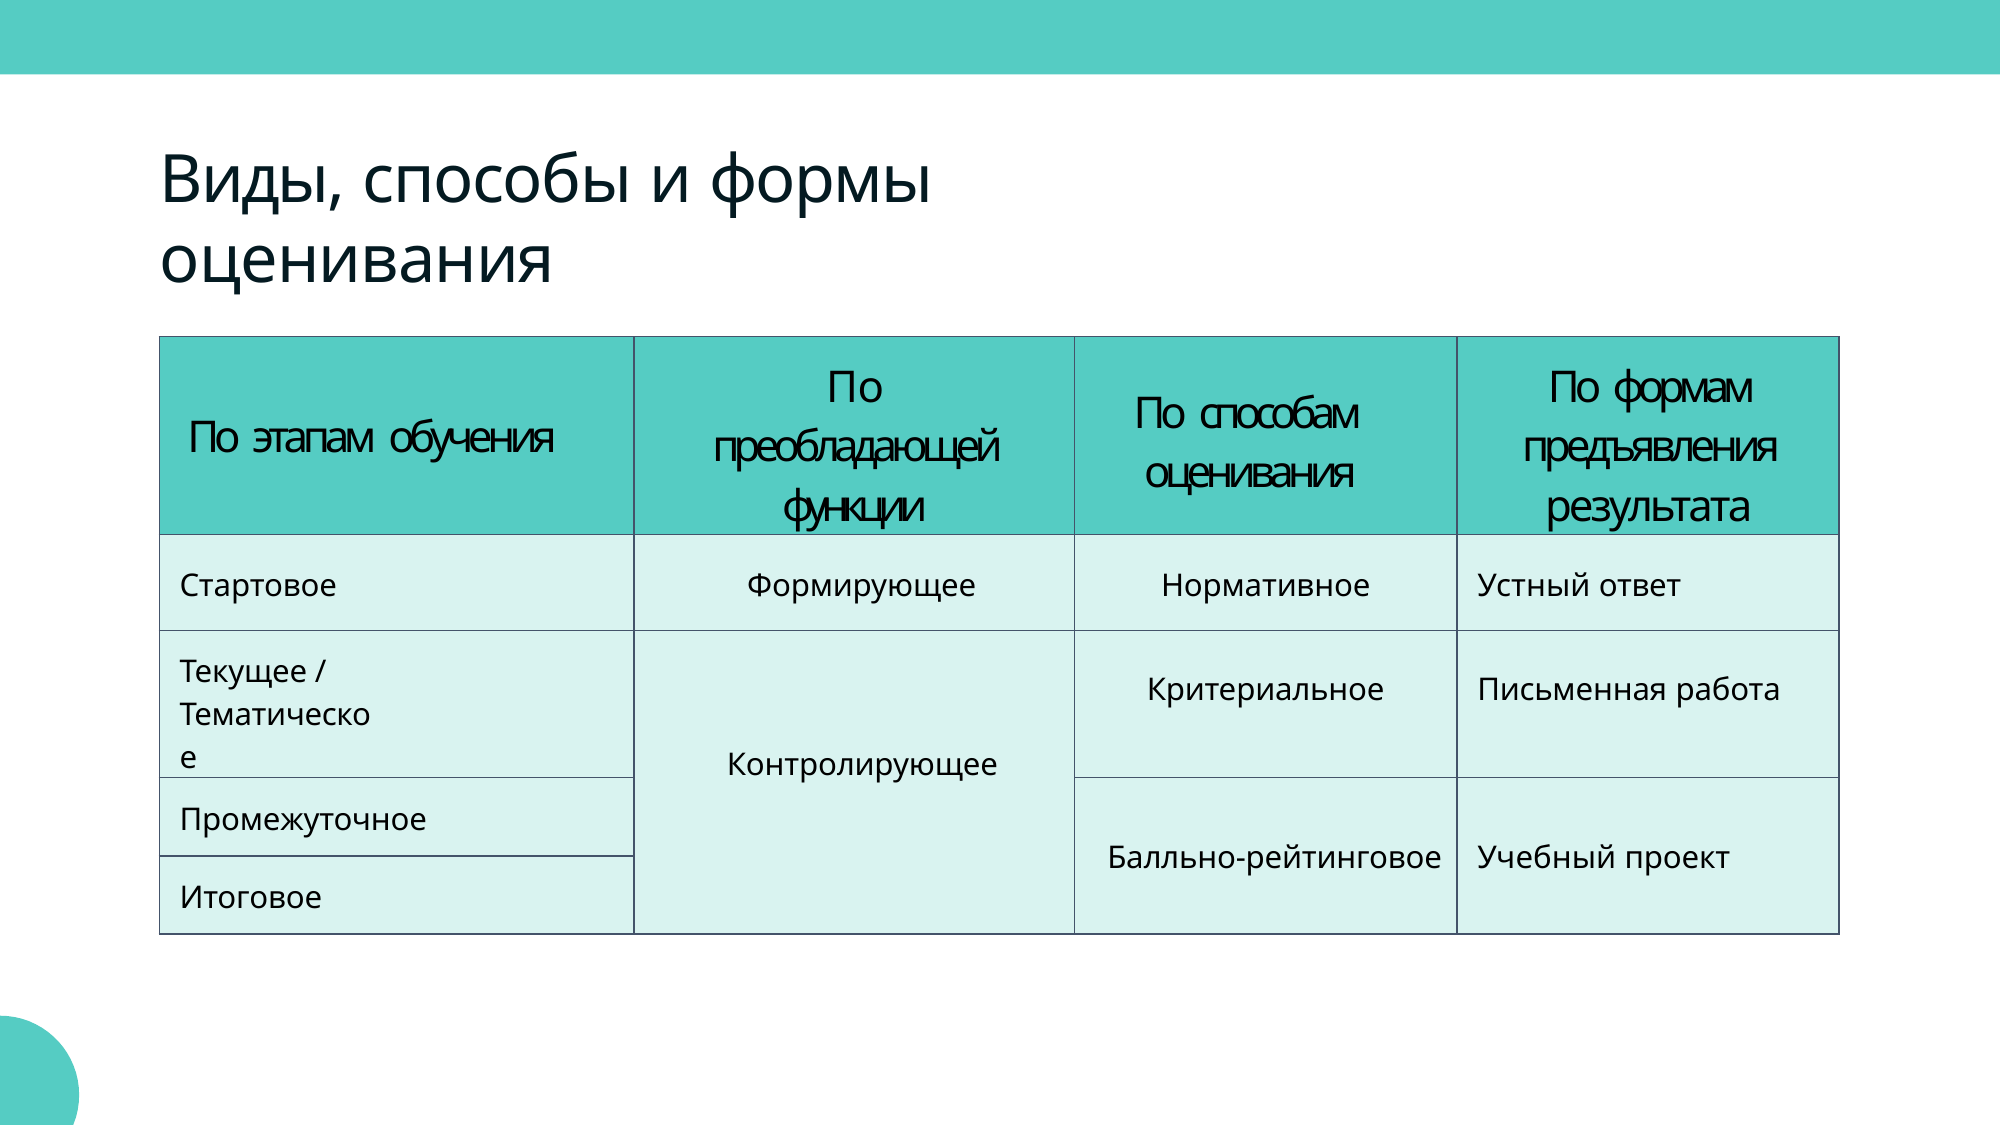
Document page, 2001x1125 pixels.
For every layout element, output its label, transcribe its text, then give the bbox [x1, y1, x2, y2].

table_cell Нормативное [1075, 535, 1456, 630]
table_header По способам оценивания [1075, 337, 1456, 534]
table_cell Контролирующее [635, 631, 1074, 933]
table_cell Балльно-рейтинговое [1075, 778, 1456, 933]
table_cell Учебный проект [1458, 778, 1838, 933]
title Виды, способы и формы оценивания [158, 133, 1173, 324]
table_cell Итоговое [160, 857, 633, 933]
table_cell Промежуточное [160, 778, 633, 855]
text_box [0, 0, 2000, 75]
table_cell Текущее / Тематическое [160, 631, 633, 777]
table_cell Устный ответ [1458, 535, 1838, 630]
table_cell Письменная работа [1458, 631, 1838, 777]
table_header По преобладающей функции [635, 337, 1074, 534]
table_header По этапам обучения [160, 337, 633, 534]
table_header По формам предъявления результата [1458, 337, 1838, 534]
table_cell Формирующее [635, 535, 1074, 630]
table_cell Стартовое [160, 535, 633, 630]
table_cell Критериальное [1075, 631, 1456, 777]
text_box [0, 1015, 80, 1125]
